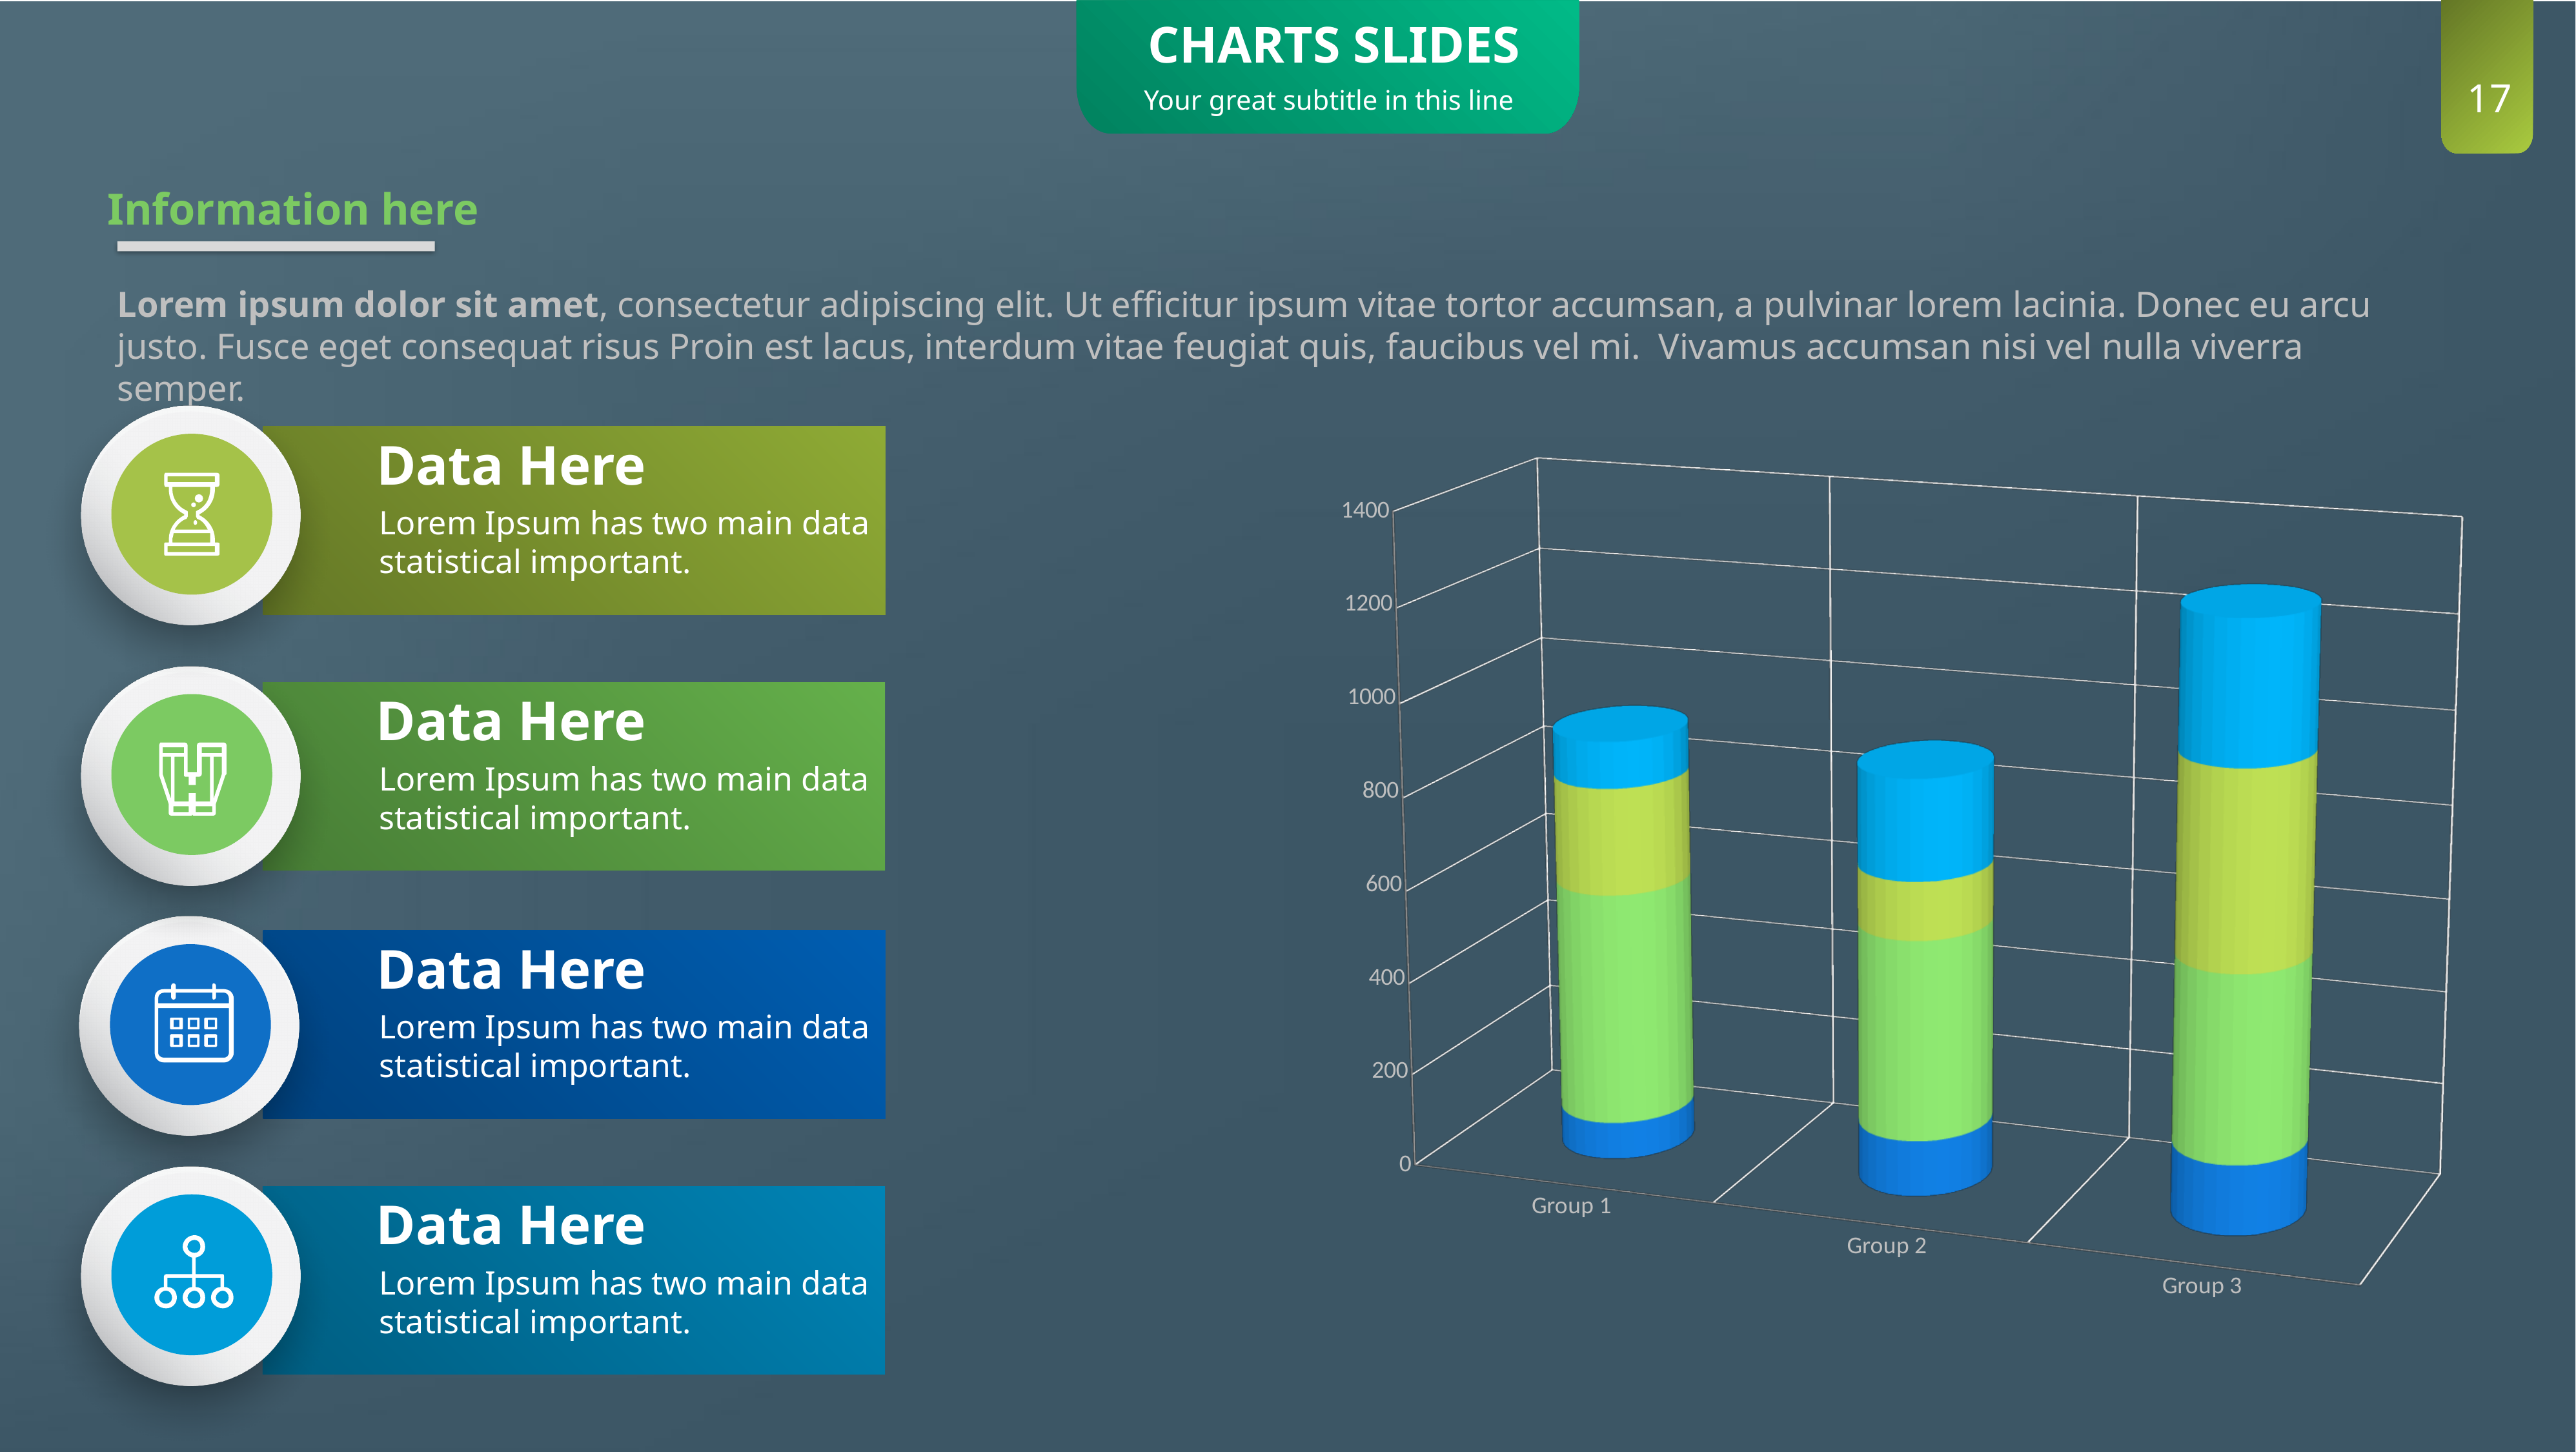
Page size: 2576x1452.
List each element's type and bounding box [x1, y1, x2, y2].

text_box [42, 1153, 334, 1444]
text_box [337, 681, 886, 872]
text_box [42, 688, 334, 944]
text_box [356, 426, 908, 593]
text_box [337, 425, 887, 616]
picture [0, 1, 2576, 1452]
text_box [91, 177, 2418, 409]
text_box [355, 1185, 908, 1353]
text_box [356, 930, 908, 1097]
text_box [41, 949, 332, 1153]
text_box [334, 929, 887, 1120]
text_box [337, 1185, 886, 1376]
text_box [876, 0, 1792, 134]
chart [1281, 438, 2531, 1376]
text_box [355, 681, 908, 849]
text_box [42, 392, 334, 684]
